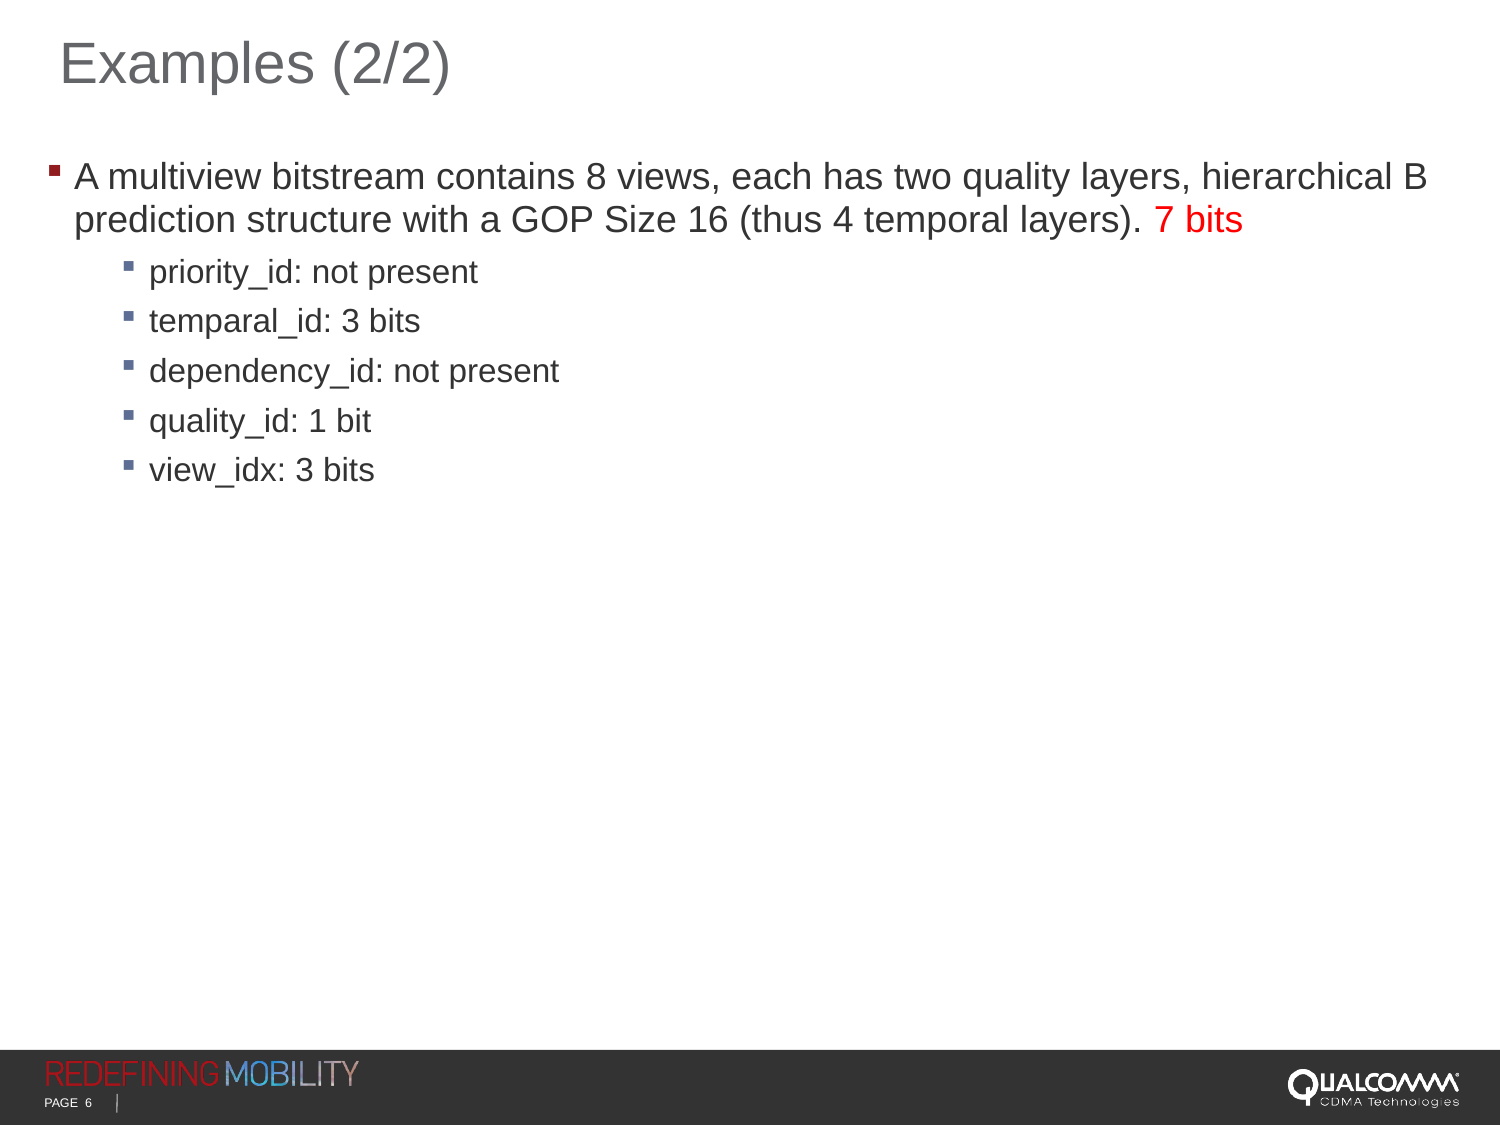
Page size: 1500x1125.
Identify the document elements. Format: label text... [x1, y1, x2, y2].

list A multiview bitstream contains 8 views, each has two quality layers, hierarchical B prediction structure with a GOP Size 16 (thus 4 temporal layers). 7 bits priority_id: not present temparal_id: 3 bits dependency_id: not present quality_id: 1 bit view_idx: 3 bits [30, 148, 1469, 1021]
title Examples (2/2) [44, 20, 1483, 113]
picture [31, 1049, 369, 1098]
picture [1278, 1058, 1478, 1114]
